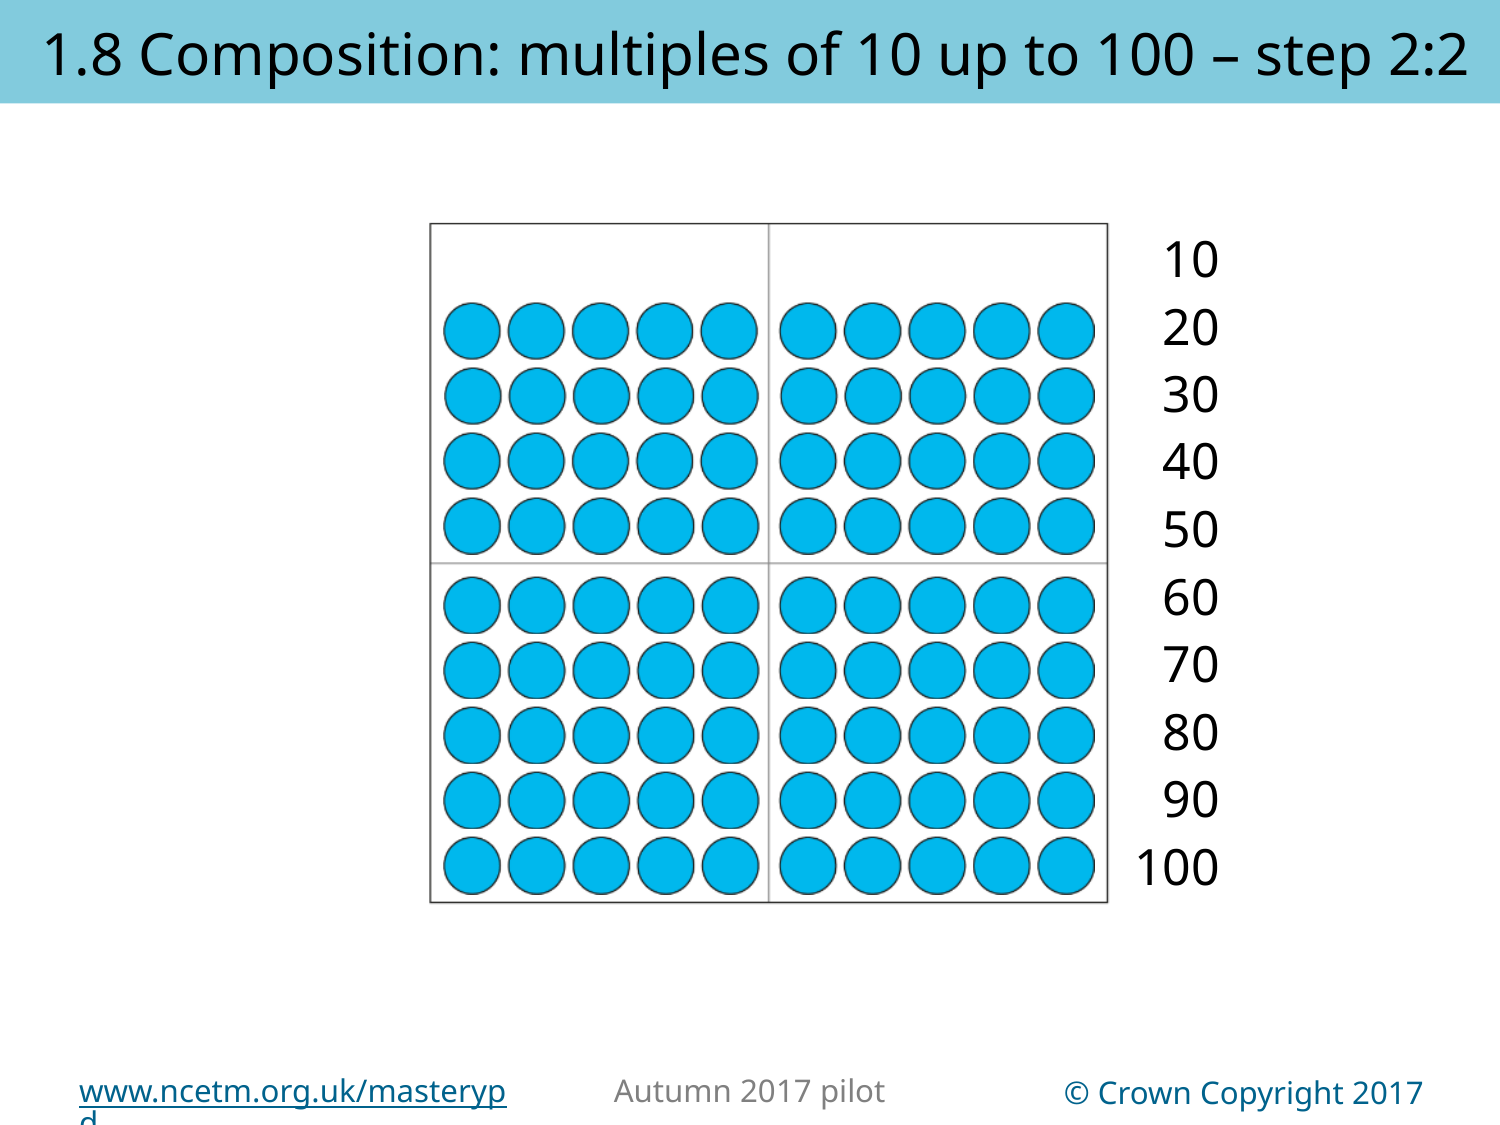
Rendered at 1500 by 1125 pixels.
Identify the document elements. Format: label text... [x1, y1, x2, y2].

text_box 10 [1145, 219, 1235, 287]
picture [429, 204, 1140, 921]
text_box 70 [1145, 625, 1235, 692]
text_box 30 [1145, 354, 1235, 422]
text_box 20 [1145, 287, 1235, 354]
text_box 100 [1145, 827, 1235, 903]
text_box 80 [1145, 692, 1235, 760]
text_box 90 [1145, 760, 1235, 827]
text_box 40 [1145, 422, 1235, 490]
list 1.8 Composition: multiples of 10 up to 100 – step 2:2 [0, 0, 1500, 104]
text_box 50 [1145, 490, 1235, 557]
text_box 60 [1145, 557, 1235, 625]
